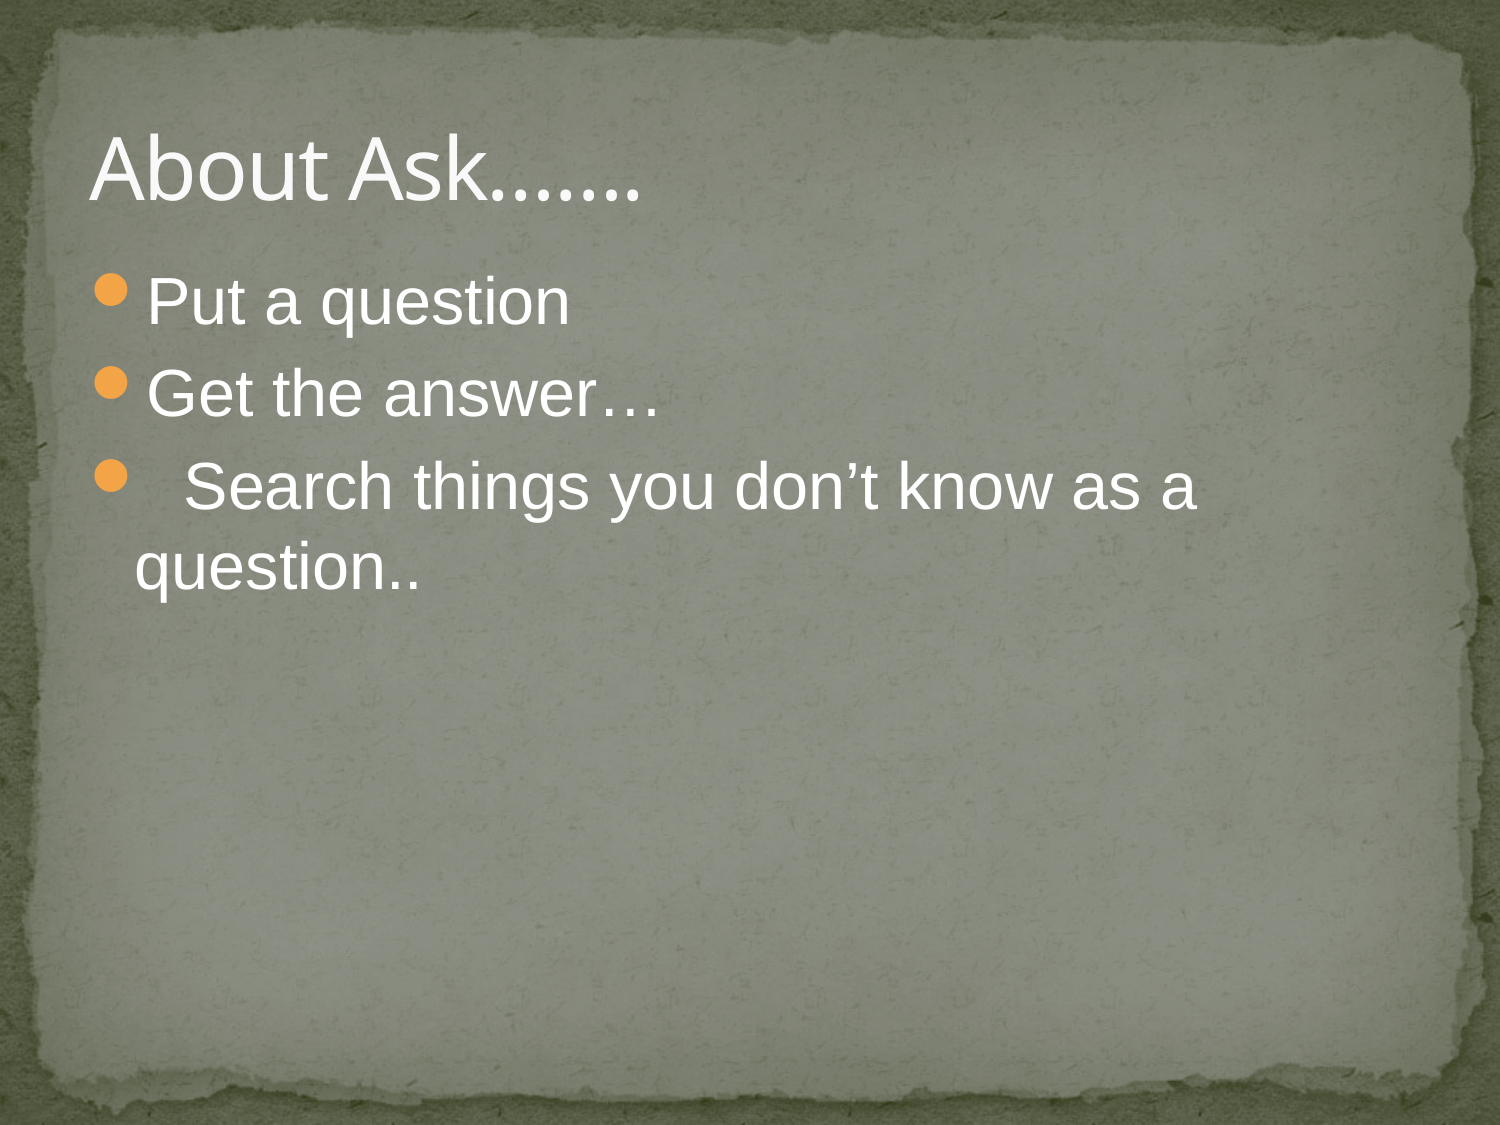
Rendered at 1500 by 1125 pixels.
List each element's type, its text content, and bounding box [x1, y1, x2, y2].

list Put a question Get the answer… Search things you don’t know as a question.. [75, 249, 1425, 1000]
title About Ask……. [74, 24, 1425, 225]
